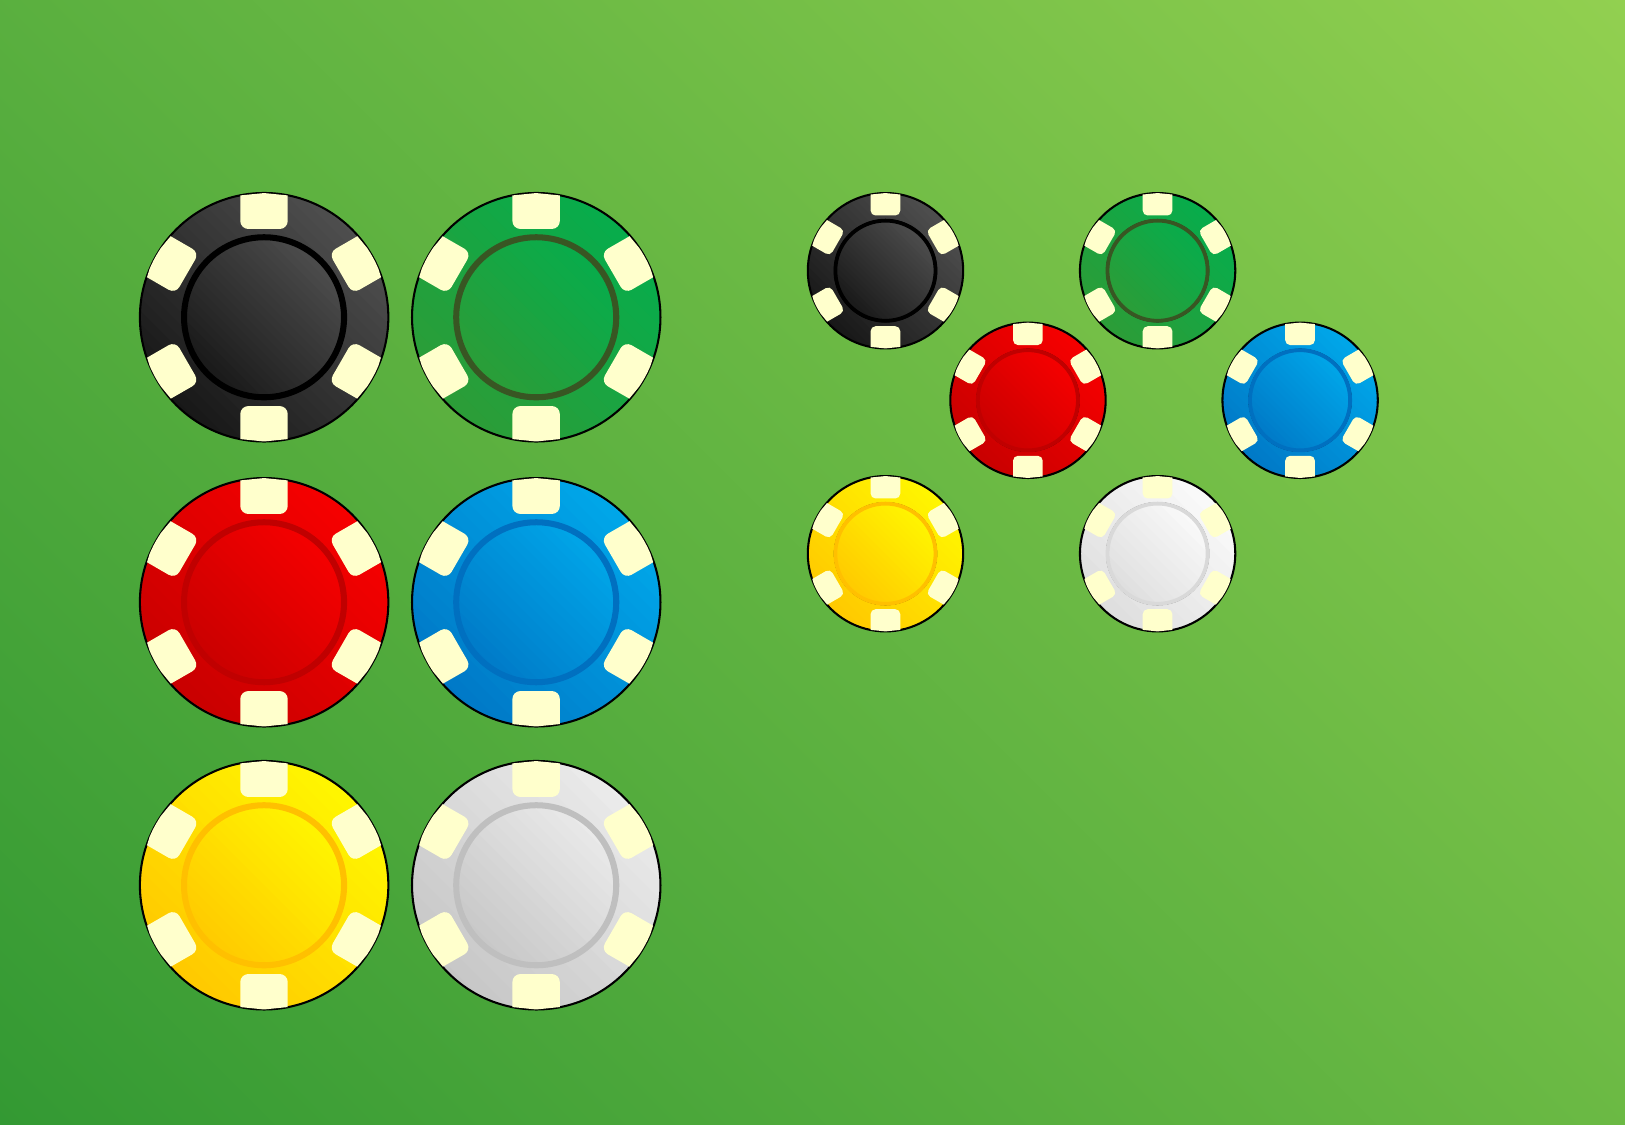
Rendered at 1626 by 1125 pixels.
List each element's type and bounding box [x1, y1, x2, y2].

text_box [950, 322, 1106, 478]
text_box [139, 478, 389, 727]
text_box [1079, 193, 1236, 349]
text_box [0, 0, 1625, 1125]
text_box [139, 761, 389, 1010]
text_box [139, 193, 389, 442]
text_box [1222, 322, 1378, 478]
text_box [807, 476, 964, 632]
text_box [1079, 476, 1236, 632]
text_box [411, 478, 661, 727]
text_box [411, 193, 661, 442]
text_box [411, 761, 661, 1010]
text_box [807, 193, 964, 349]
